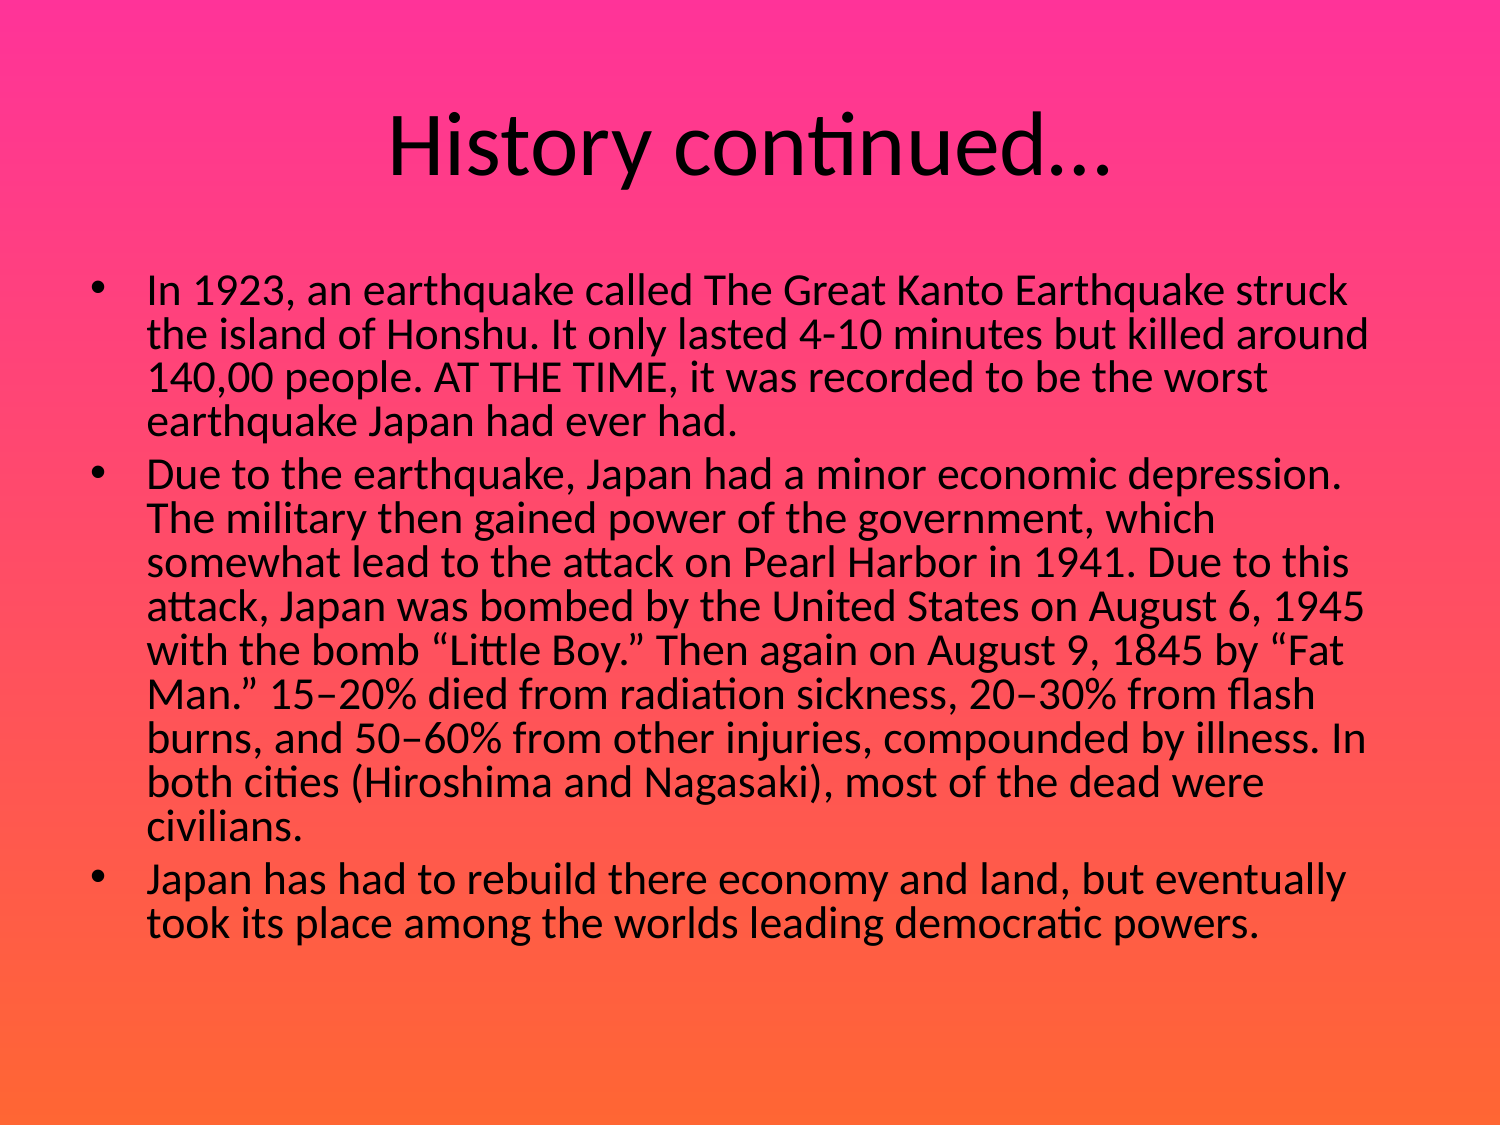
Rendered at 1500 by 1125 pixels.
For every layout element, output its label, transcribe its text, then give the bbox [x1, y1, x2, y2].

list In 1923, an earthquake called The Great Kanto Earthquake struck the island of Honshu. It only lasted 4-10 minutes but killed around 140,00 people. AT THE TIME, it was recorded to be the worst earthquake Japan had ever had. Due to the earthquake, Japan had a minor economic depression. The military then gained power of the government, which somewhat lead to the attack on Pearl Harbor in 1941. Due to this attack, Japan was bombed by the United States on August 6, 1945 with the bomb “Little Boy.” Then again on August 9, 1845 by “Fat Man.” 15–20% died from radiation sickness, 20–30% from flash burns, and 50–60% from other injuries, compounded by illness. In both cities (Hiroshima and Nagasaki), most of the dead were civilians. Japan has had to rebuild there economy and land, but eventually took its place among the worlds leading democratic powers. [74, 262, 1426, 1006]
title History continued… [74, 44, 1426, 233]
